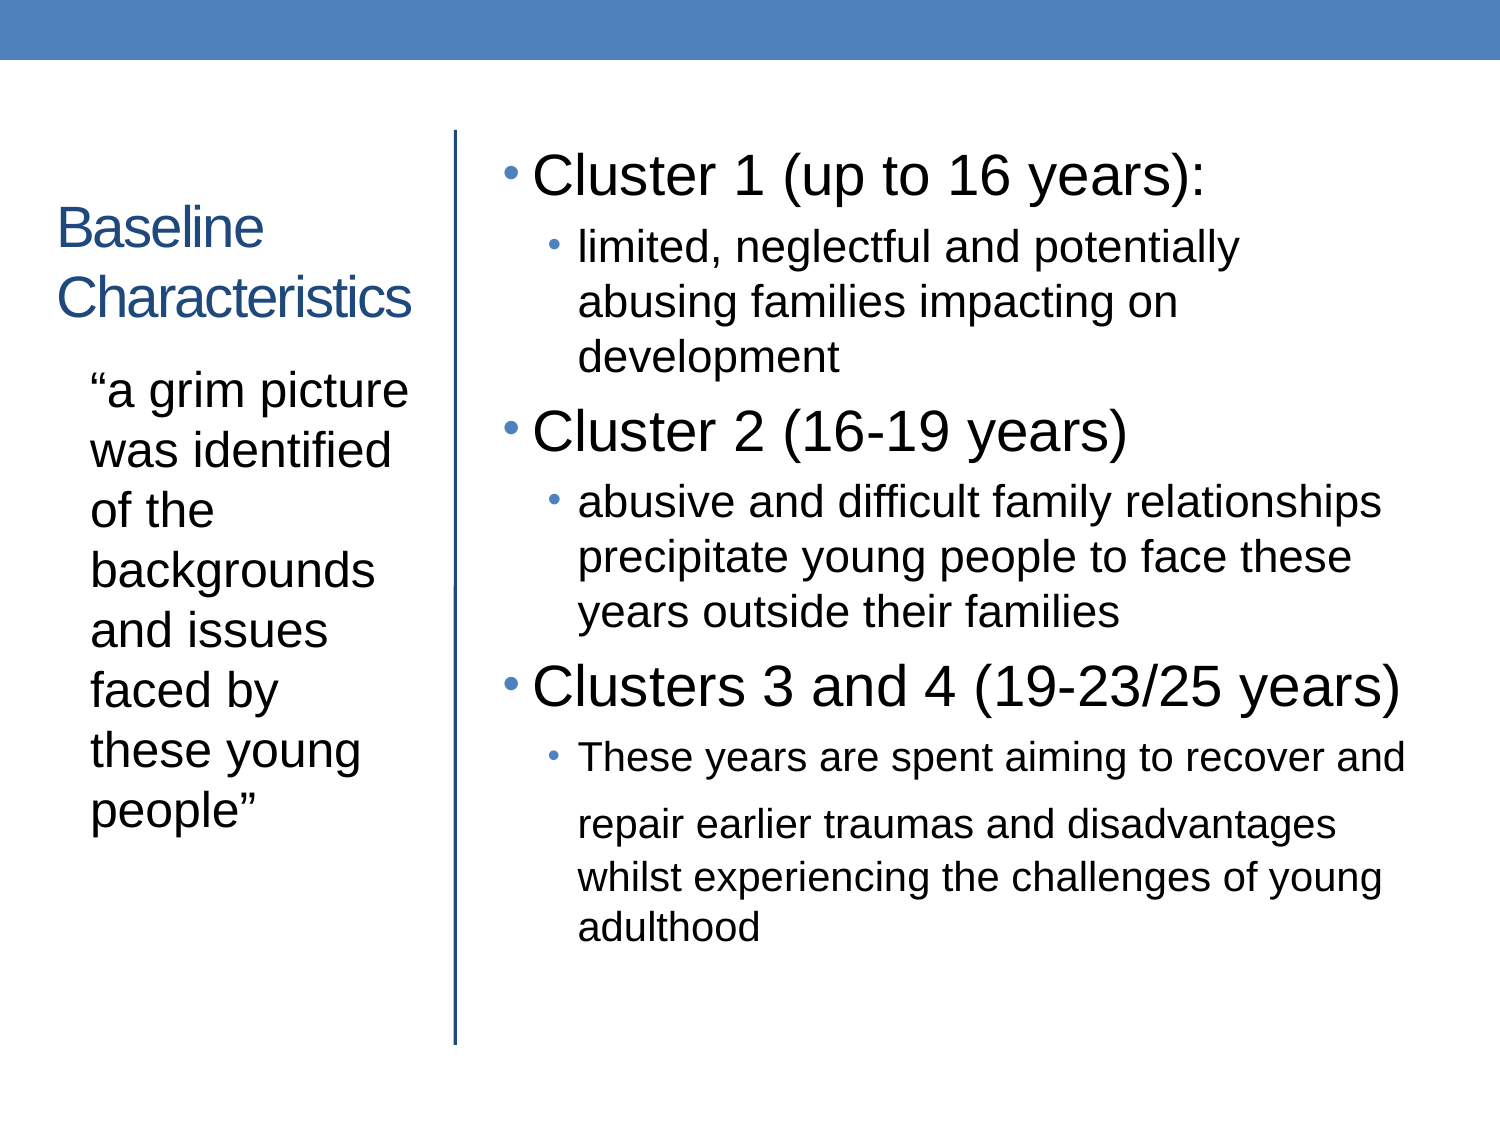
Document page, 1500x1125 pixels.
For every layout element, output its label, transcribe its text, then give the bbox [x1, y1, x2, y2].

list “a grim picture was identified of the backgrounds and issues faced by these young people” [75, 349, 426, 1046]
list Cluster 1 (up to 16 years): limited, neglectful and potentially abusing families impacting on development Cluster 2 (16-19 years) abusive and difficult family relationships precipitate young people to face these years outside their families Clusters 3 and 4 (19-23/25 years) These years are spent aiming to recover and repair earlier traumas and disadvantages whilst experiencing the challenges of young adulthood [487, 129, 1425, 1045]
title Baseline Characteristics [41, 129, 455, 337]
